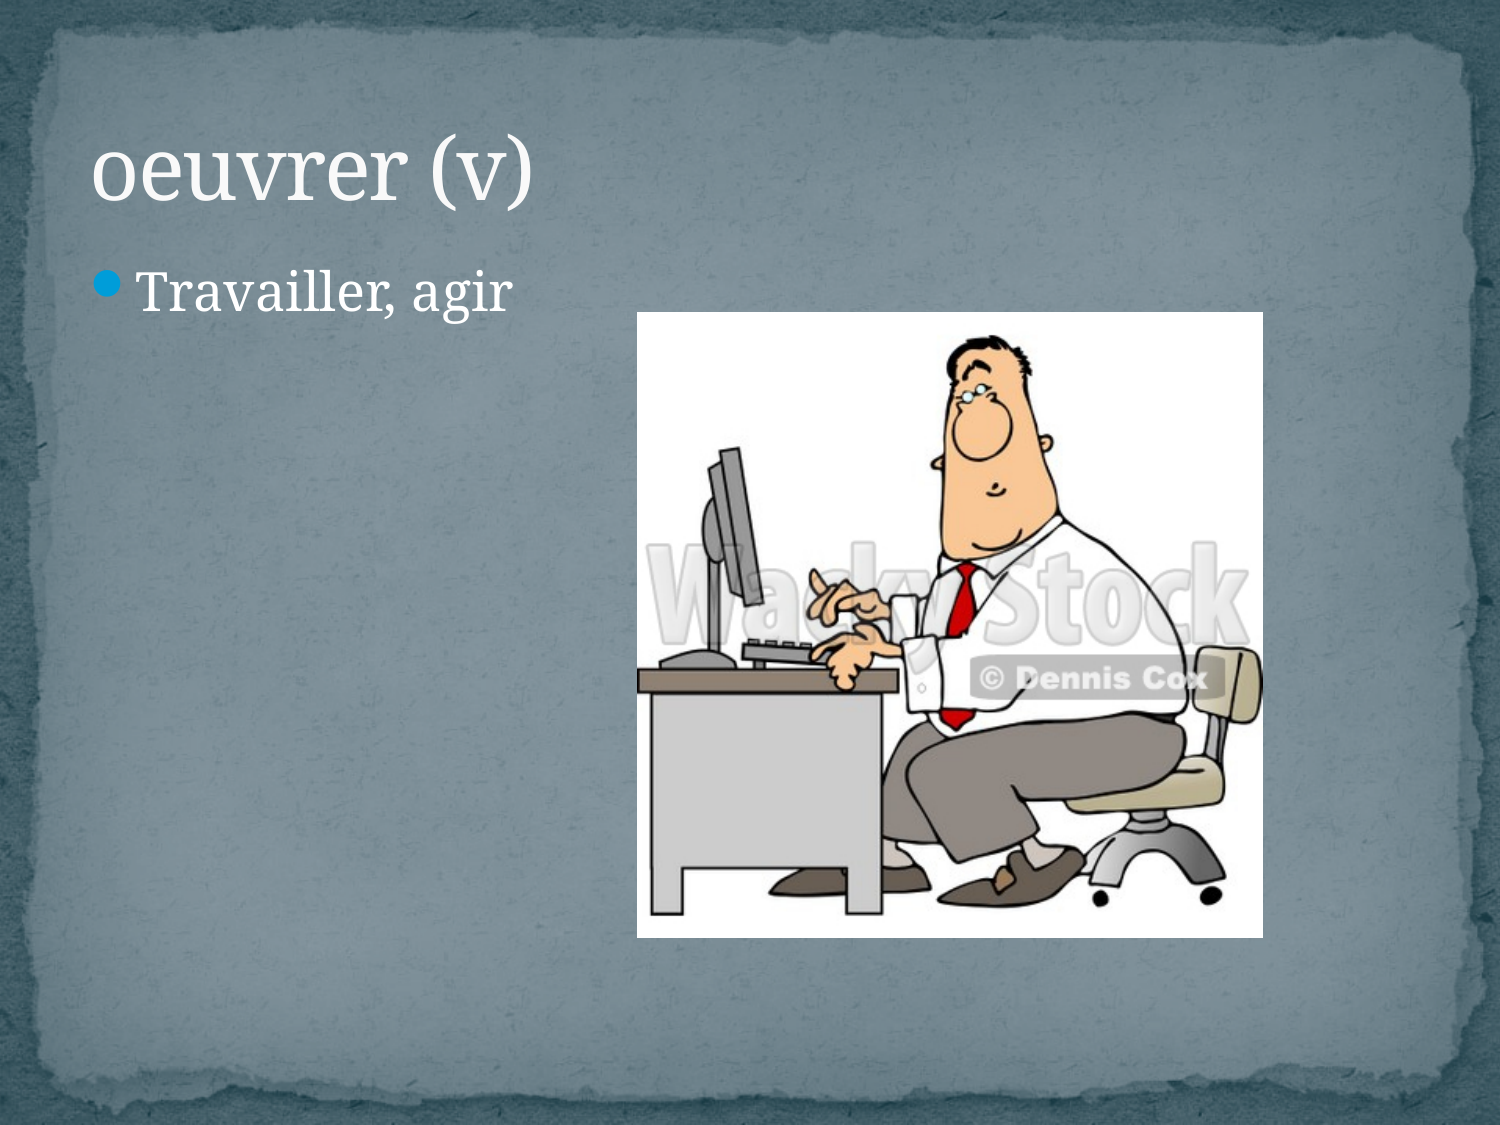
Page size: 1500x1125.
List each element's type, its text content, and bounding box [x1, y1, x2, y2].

title oeuvrer (v) [74, 24, 1425, 225]
picture [637, 312, 1264, 939]
list Travailler, agir [75, 249, 1425, 1000]
